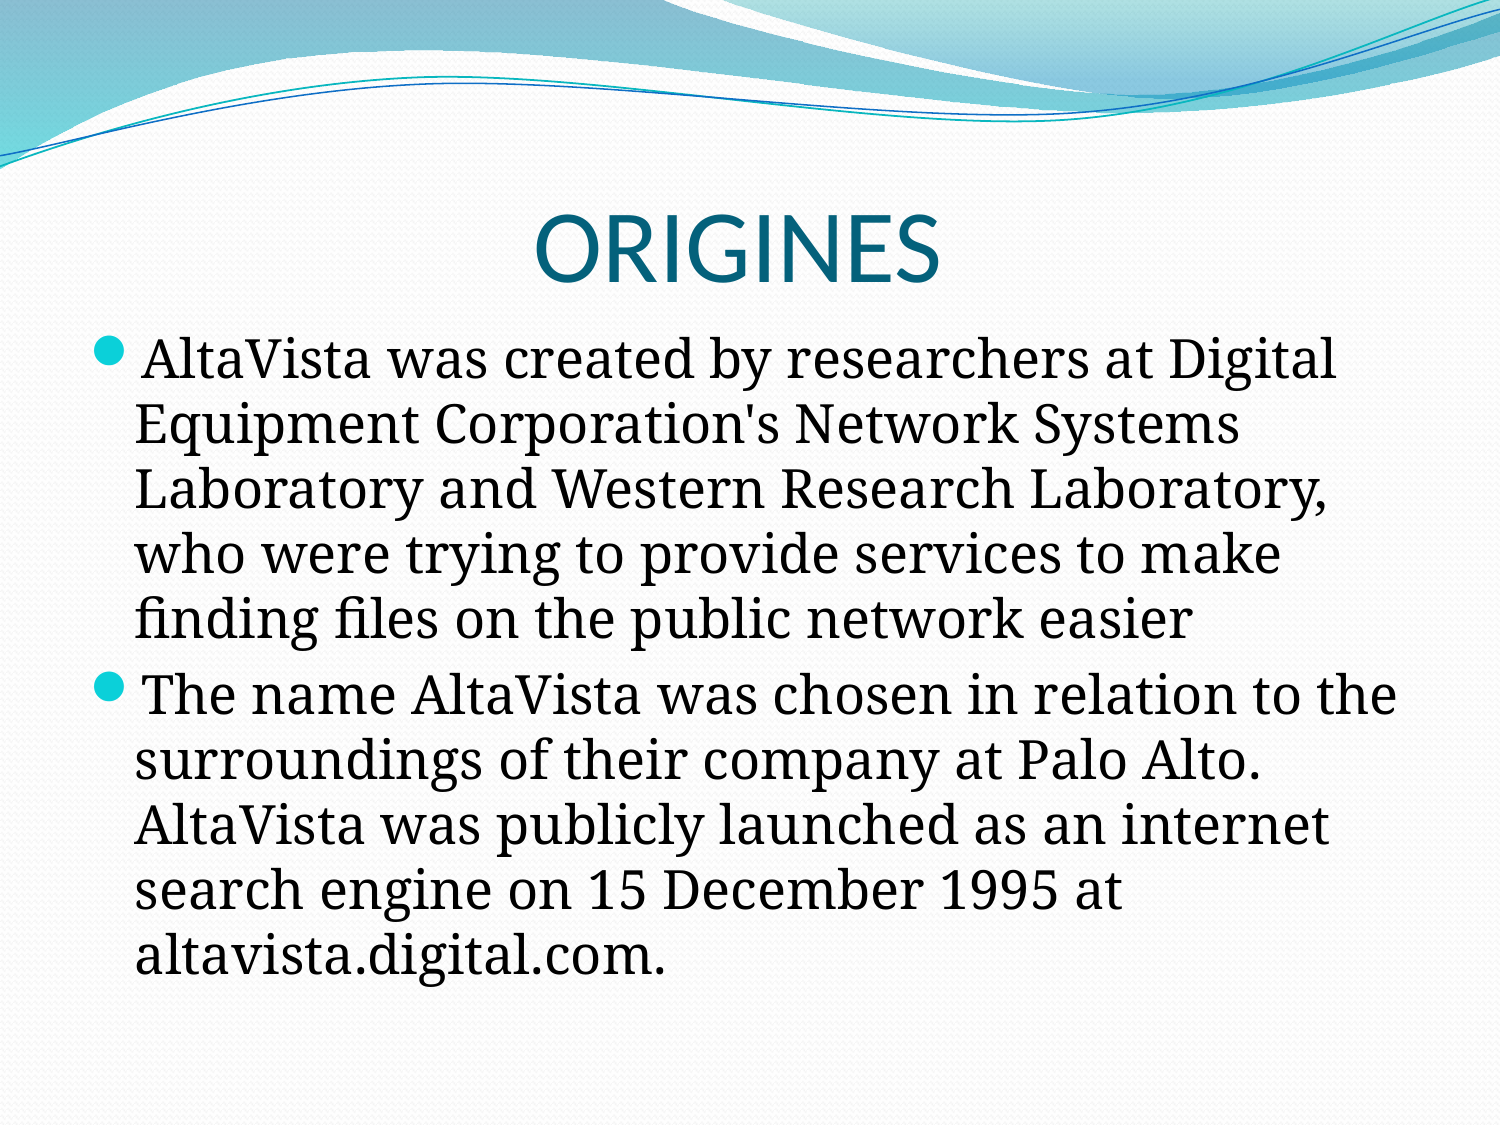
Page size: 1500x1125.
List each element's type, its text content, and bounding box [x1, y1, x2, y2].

title ORIGINES [75, 115, 1425, 303]
list AltaVista was created by researchers at Digital Equipment Corporation's Network Systems Laboratory and Western Research Laboratory, who were trying to provide services to make finding files on the public network easier The name AltaVista was chosen in relation to the surroundings of their company at Palo Alto. AltaVista was publicly launched as an internet search engine on 15 December 1995 at altavista.digital.com. [75, 317, 1425, 1038]
